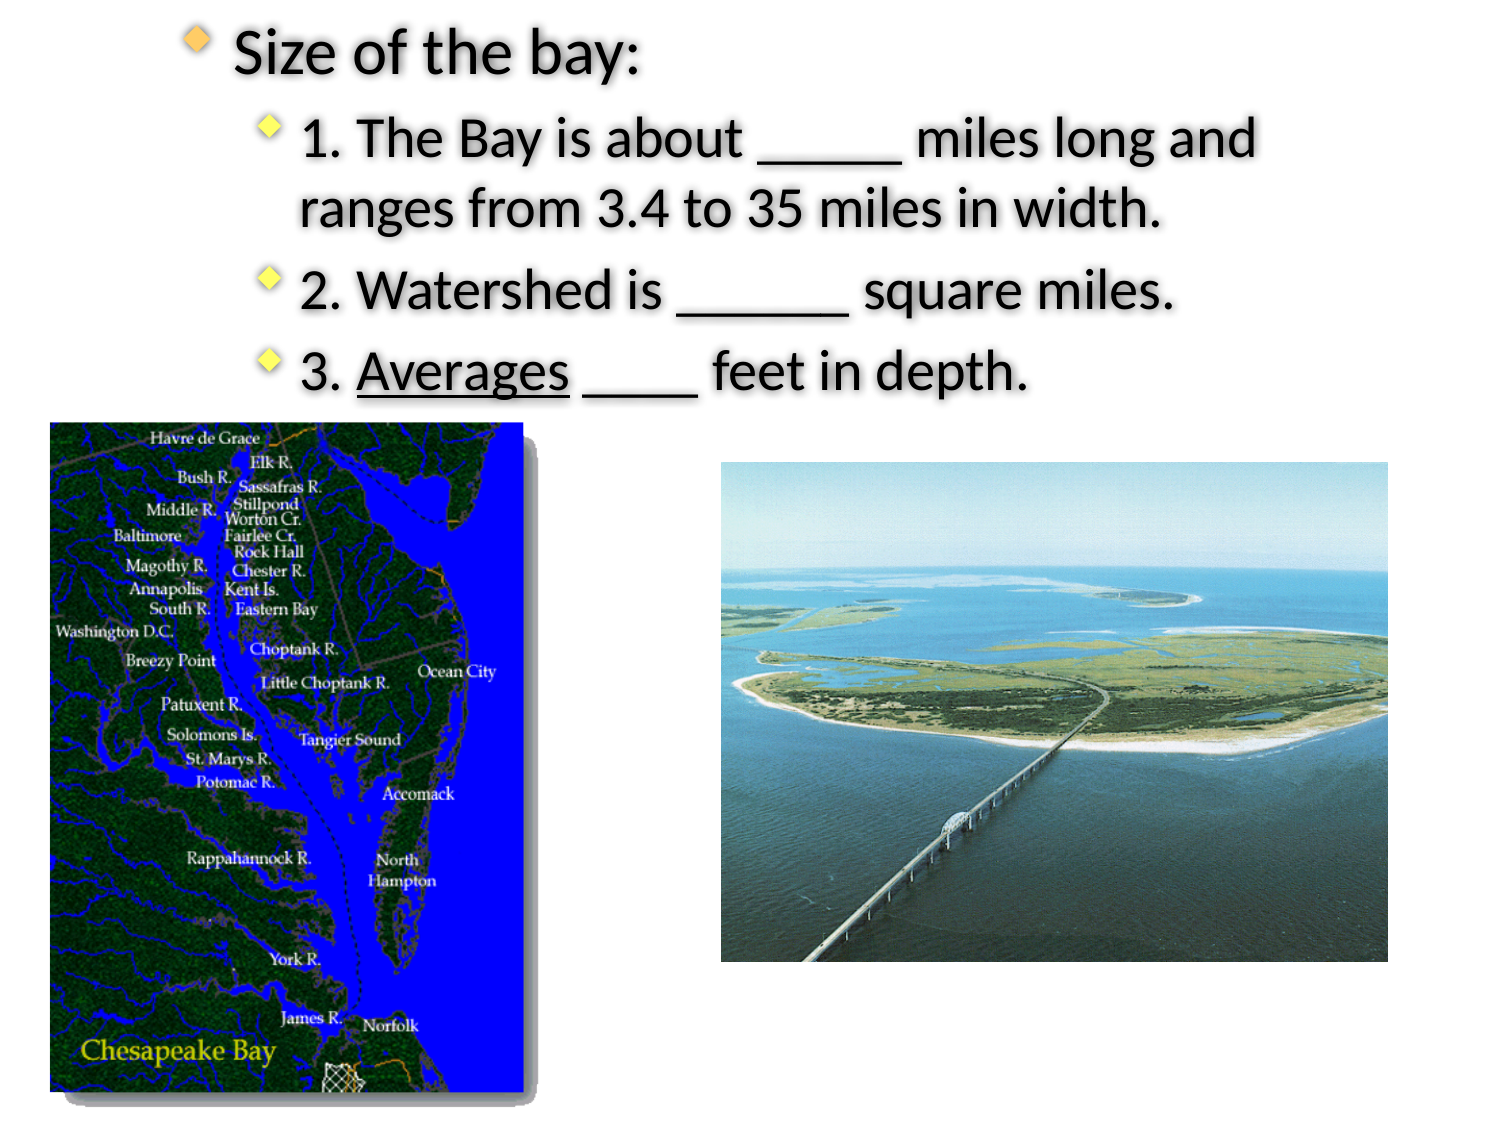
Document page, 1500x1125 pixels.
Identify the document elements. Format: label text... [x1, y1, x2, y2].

picture [26, 402, 563, 1125]
text_box Size of the bay: 1. The Bay is about _____ miles long and ranges from 3.4 to 35 miles in width. 2. Watershed is ______ square miles. 3. Averages ____ feet in depth. [162, 0, 1438, 675]
picture [721, 462, 1388, 963]
